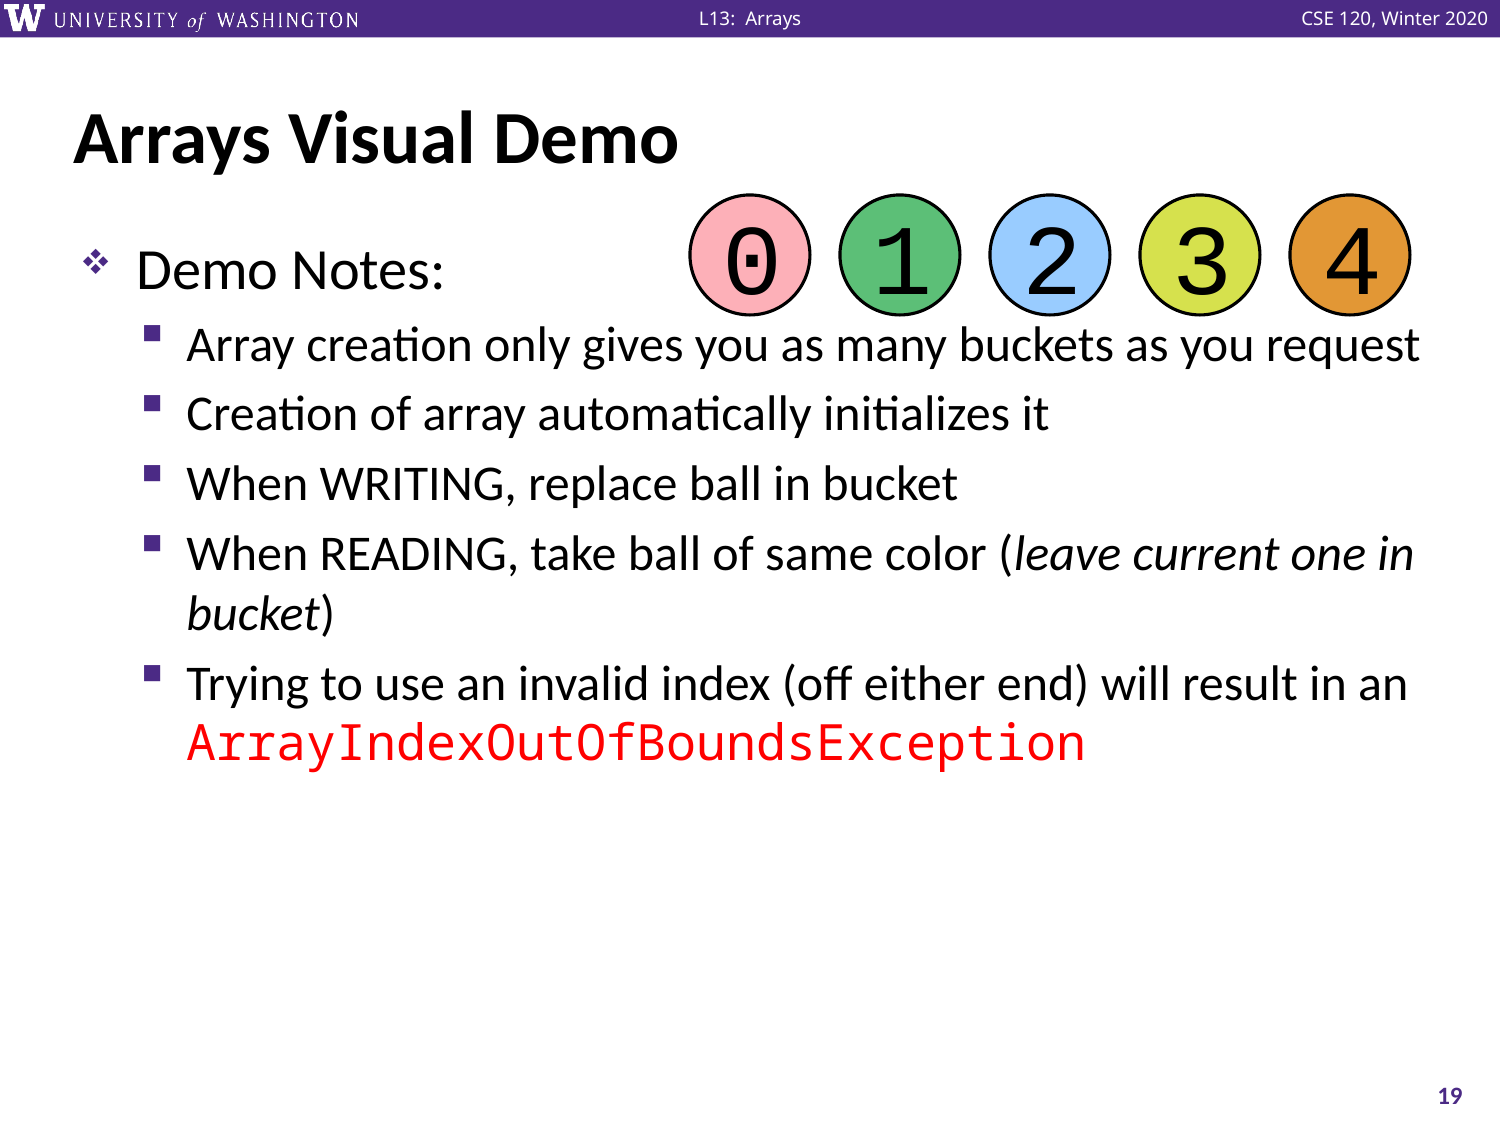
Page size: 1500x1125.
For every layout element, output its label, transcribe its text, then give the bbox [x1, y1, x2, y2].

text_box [689, 194, 1411, 316]
list Demo Notes: Array creation only gives you as many buckets as you request Creation of array automatically initializes it When WRITING, replace ball in bucket When READING, take ball of same color (leave current one in bucket) Trying to use an invalid index (off either end) will result in an ArrayIndexOutOfBoundsException [64, 223, 1438, 1040]
title Arrays Visual Demo [58, 71, 1438, 197]
picture [4, 4, 358, 32]
slide_number 19 [1400, 1065, 1500, 1125]
